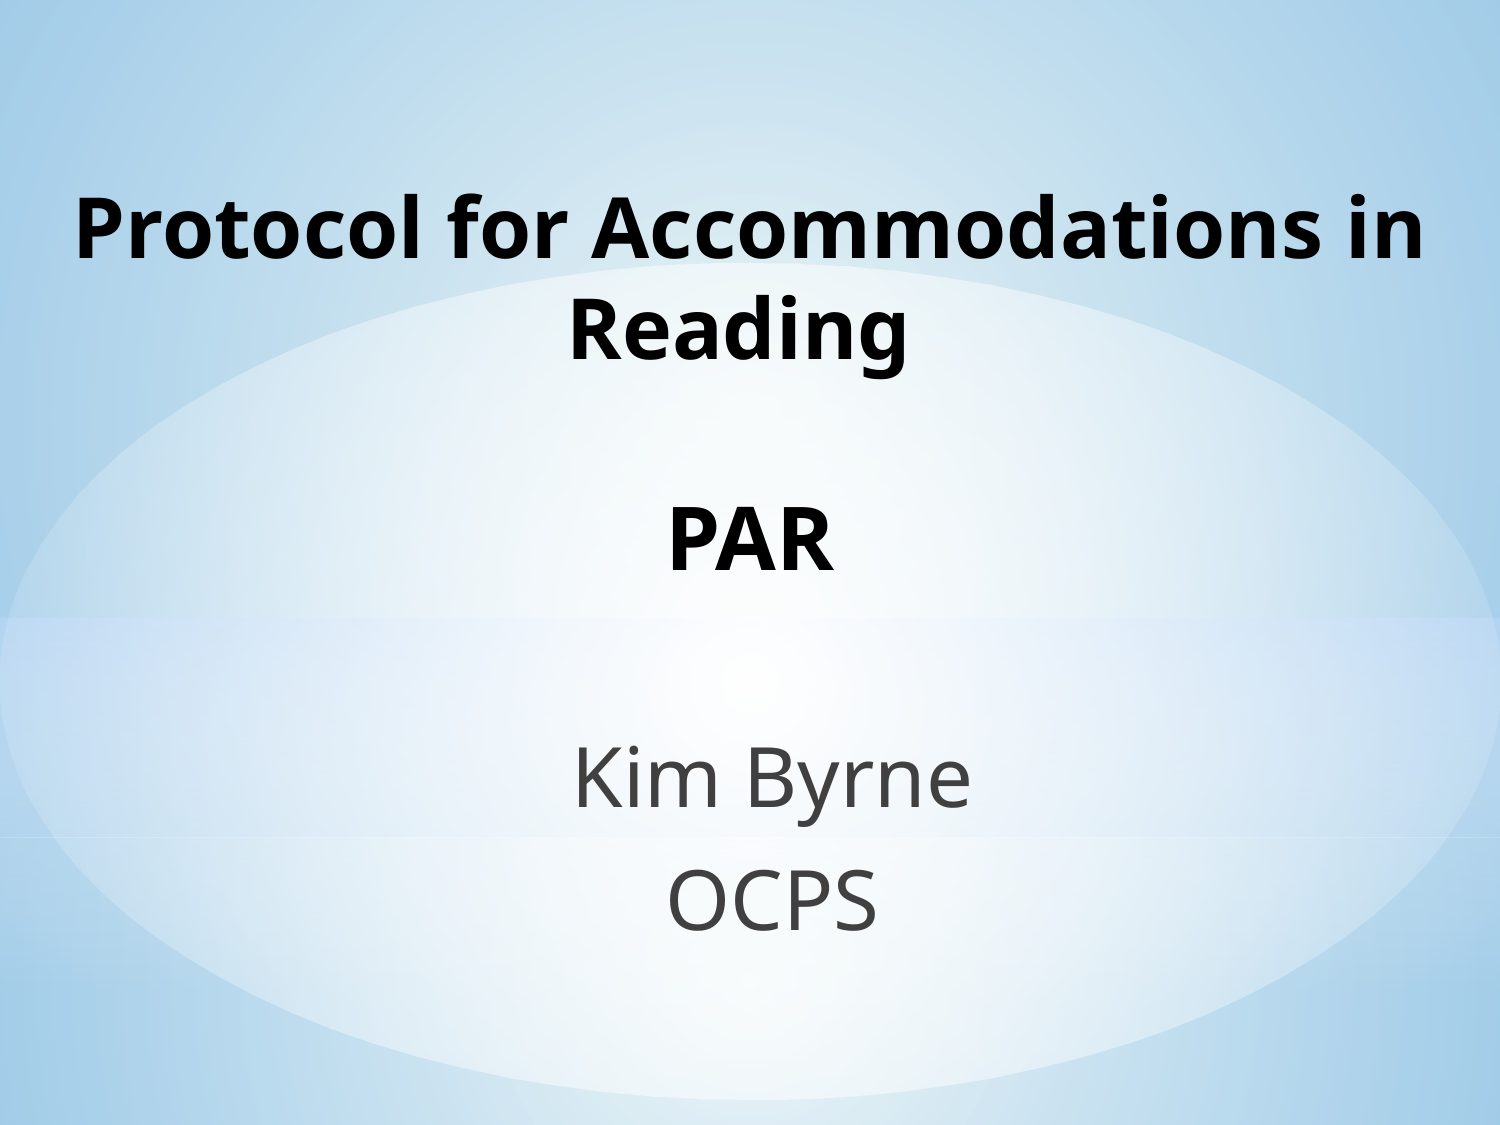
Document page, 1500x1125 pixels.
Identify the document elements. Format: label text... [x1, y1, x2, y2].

title Protocol for Accommodations in Reading PAR [0, 60, 1500, 600]
list Kim Byrne OCPS [243, 716, 1294, 1012]
